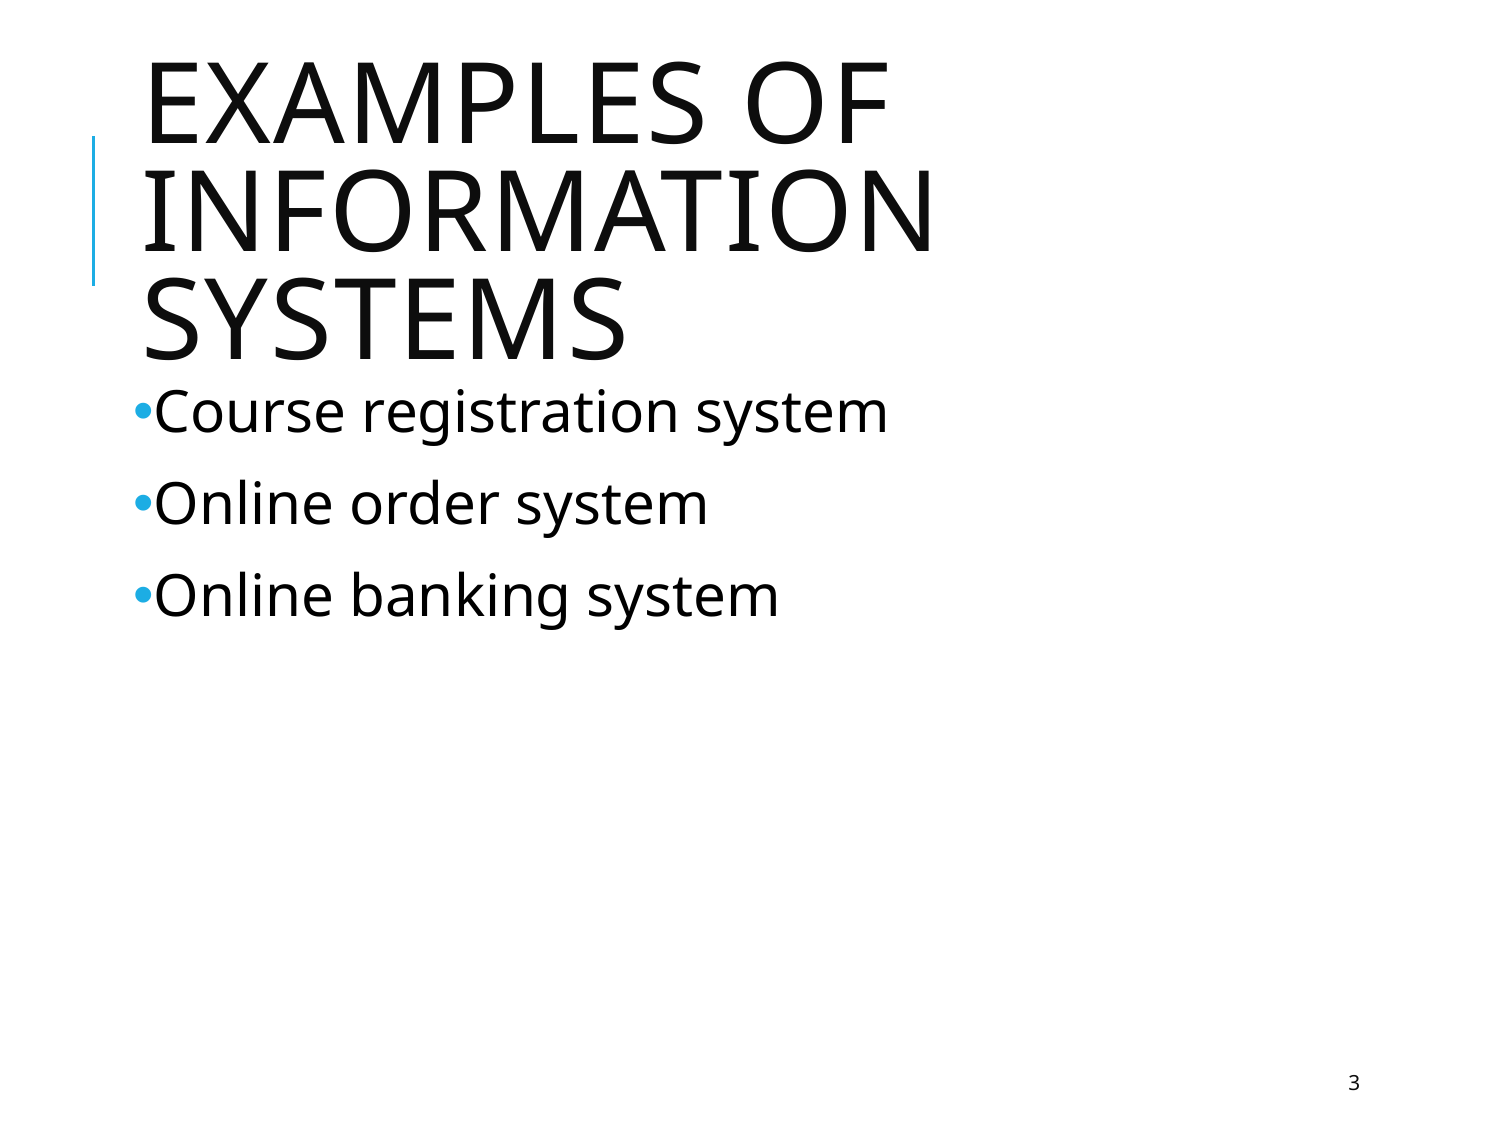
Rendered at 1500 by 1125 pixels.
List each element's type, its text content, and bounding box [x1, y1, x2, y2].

list Course registration system Online order system Online banking system [126, 375, 1322, 1035]
title Examples of Information Systems [126, 96, 1322, 342]
slide_number 3 [1333, 1061, 1454, 1107]
